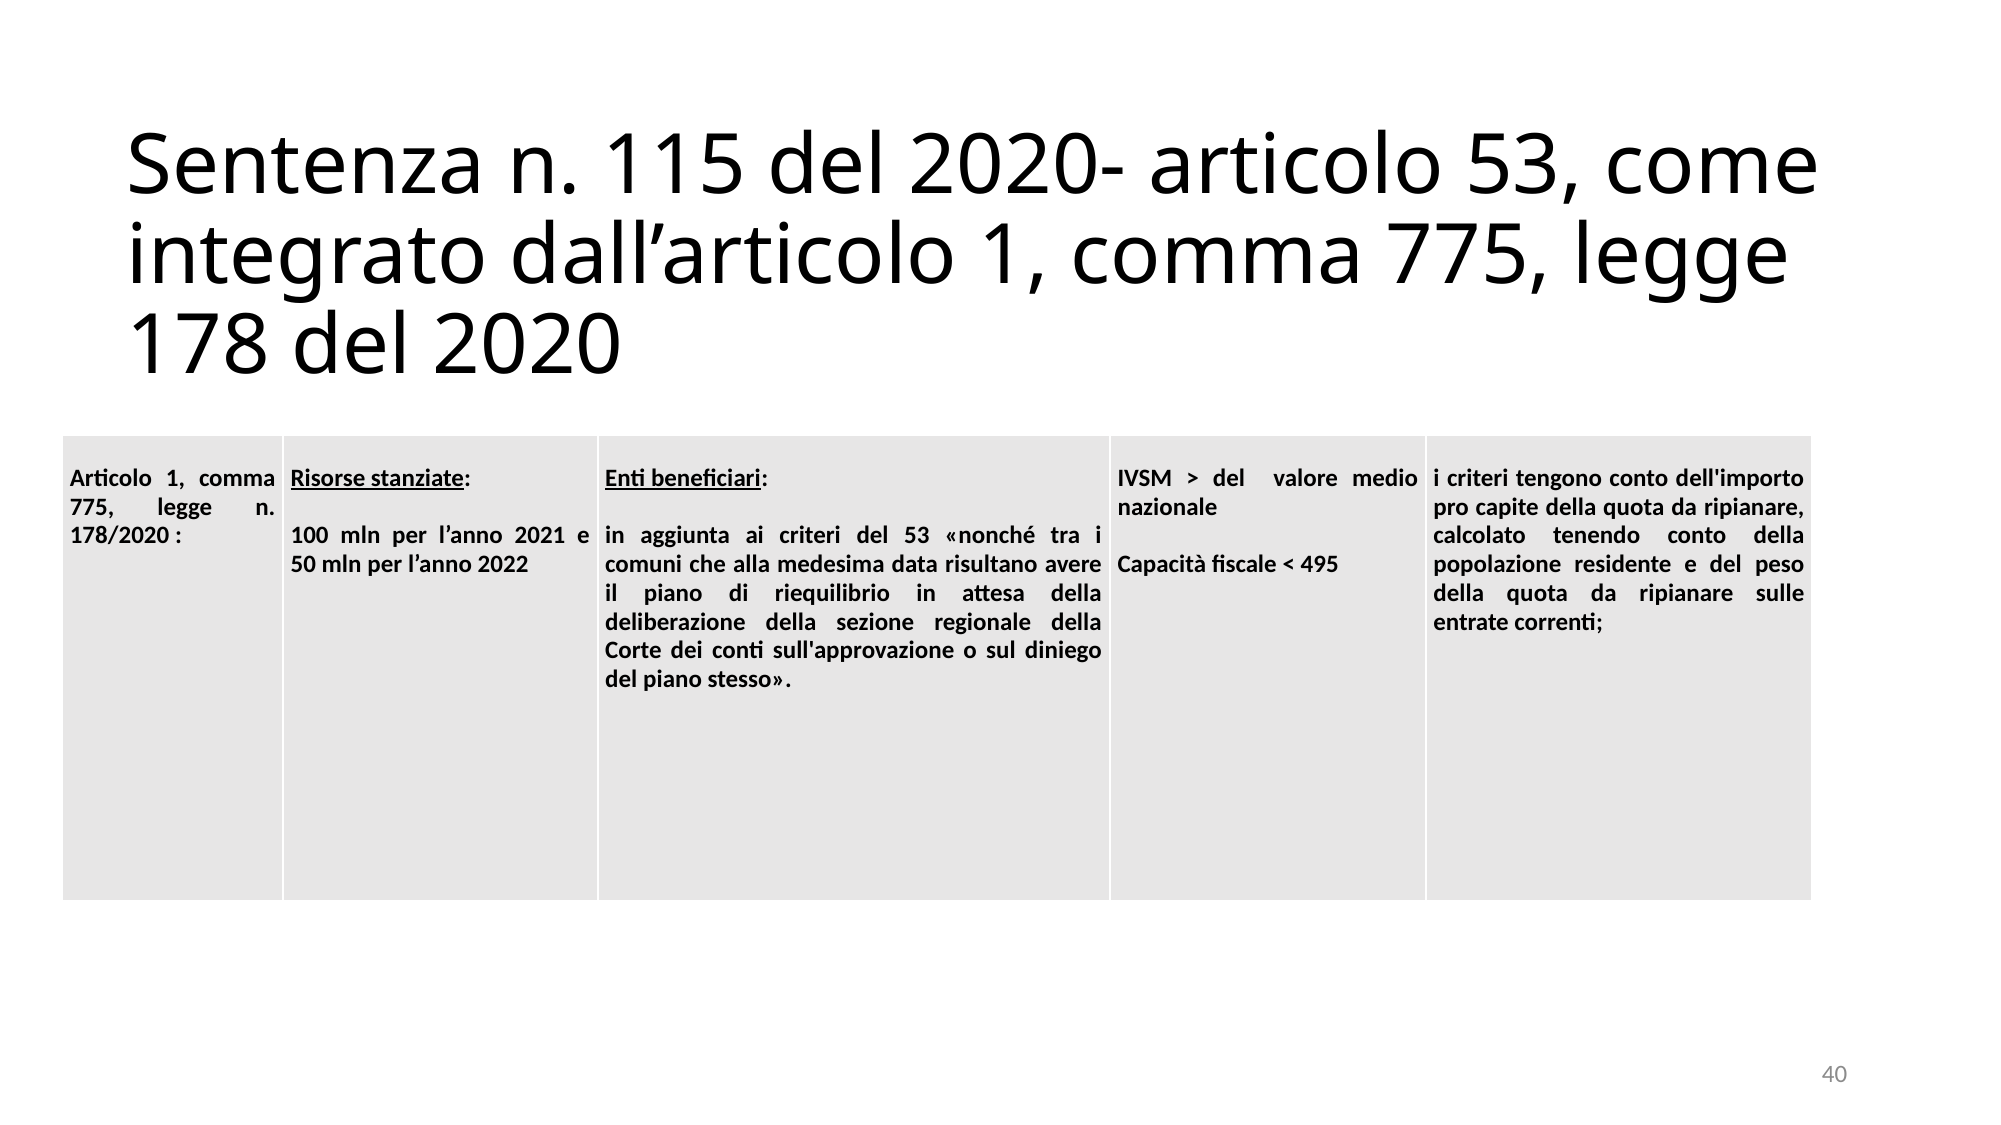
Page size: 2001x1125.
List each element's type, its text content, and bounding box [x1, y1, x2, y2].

slide_number 41 [1412, 1042, 1863, 1103]
table_header Risorse stanziate: 100 mln per l’anno 2021 e 50 mln per l’anno 2022 [284, 436, 597, 900]
table_header Enti beneficiari: in aggiunta ai criteri del 53 «nonché tra i comuni che alla medesima data risultano avere il piano di riequilibrio in attesa della deliberazione della sezione regionale della Corte dei conti sull'approvazione o sul diniego del piano stesso». [599, 436, 1109, 900]
table_header Articolo 1, comma 775, legge n. 178/2020 : [63, 436, 282, 900]
table_header i criteri tengono conto dell'importo pro capite della quota da ripianare, calcolato tenendo conto della popolazione residente e del peso della quota da ripianare sulle entrate correnti; [1427, 436, 1811, 900]
title Sentenza n. 115 del 2020- articolo 53, come integrato dall’articolo 1, comma 775, legge 178 del 2020 [111, 112, 1887, 400]
table_header IVSM > del valore medio nazionale Capacità fiscale < 495 [1111, 436, 1425, 900]
